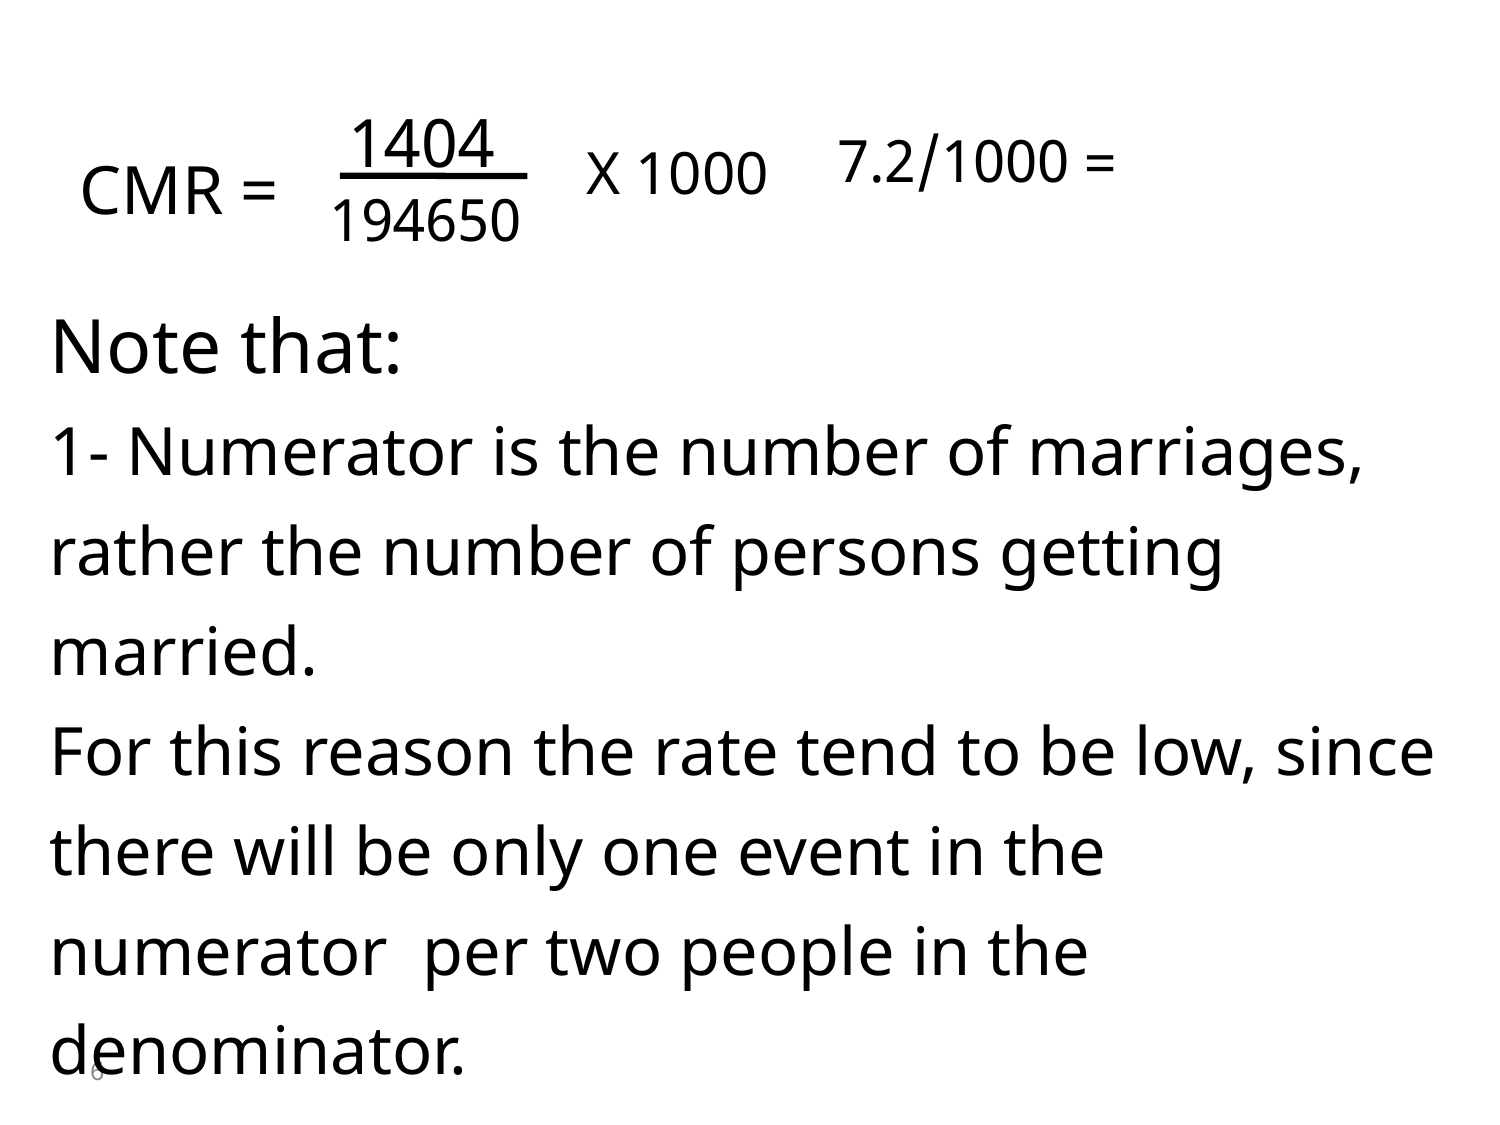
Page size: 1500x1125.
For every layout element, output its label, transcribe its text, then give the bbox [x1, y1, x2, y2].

text_box Note that: 1- Numerator is the number of marriages, rather the number of persons getting married. For this reason the rate tend to be low, since there will be only one event in the numerator per two people in the denominator. [35, 281, 1465, 1096]
text_box = 7.2/1000 [822, 117, 1132, 202]
slide_number 6 [75, 1042, 425, 1103]
text_box CMR = [64, 140, 295, 236]
text_box 1404 [333, 93, 510, 175]
text_box 194650 [314, 175, 537, 261]
text_box X 1000 [570, 128, 784, 214]
